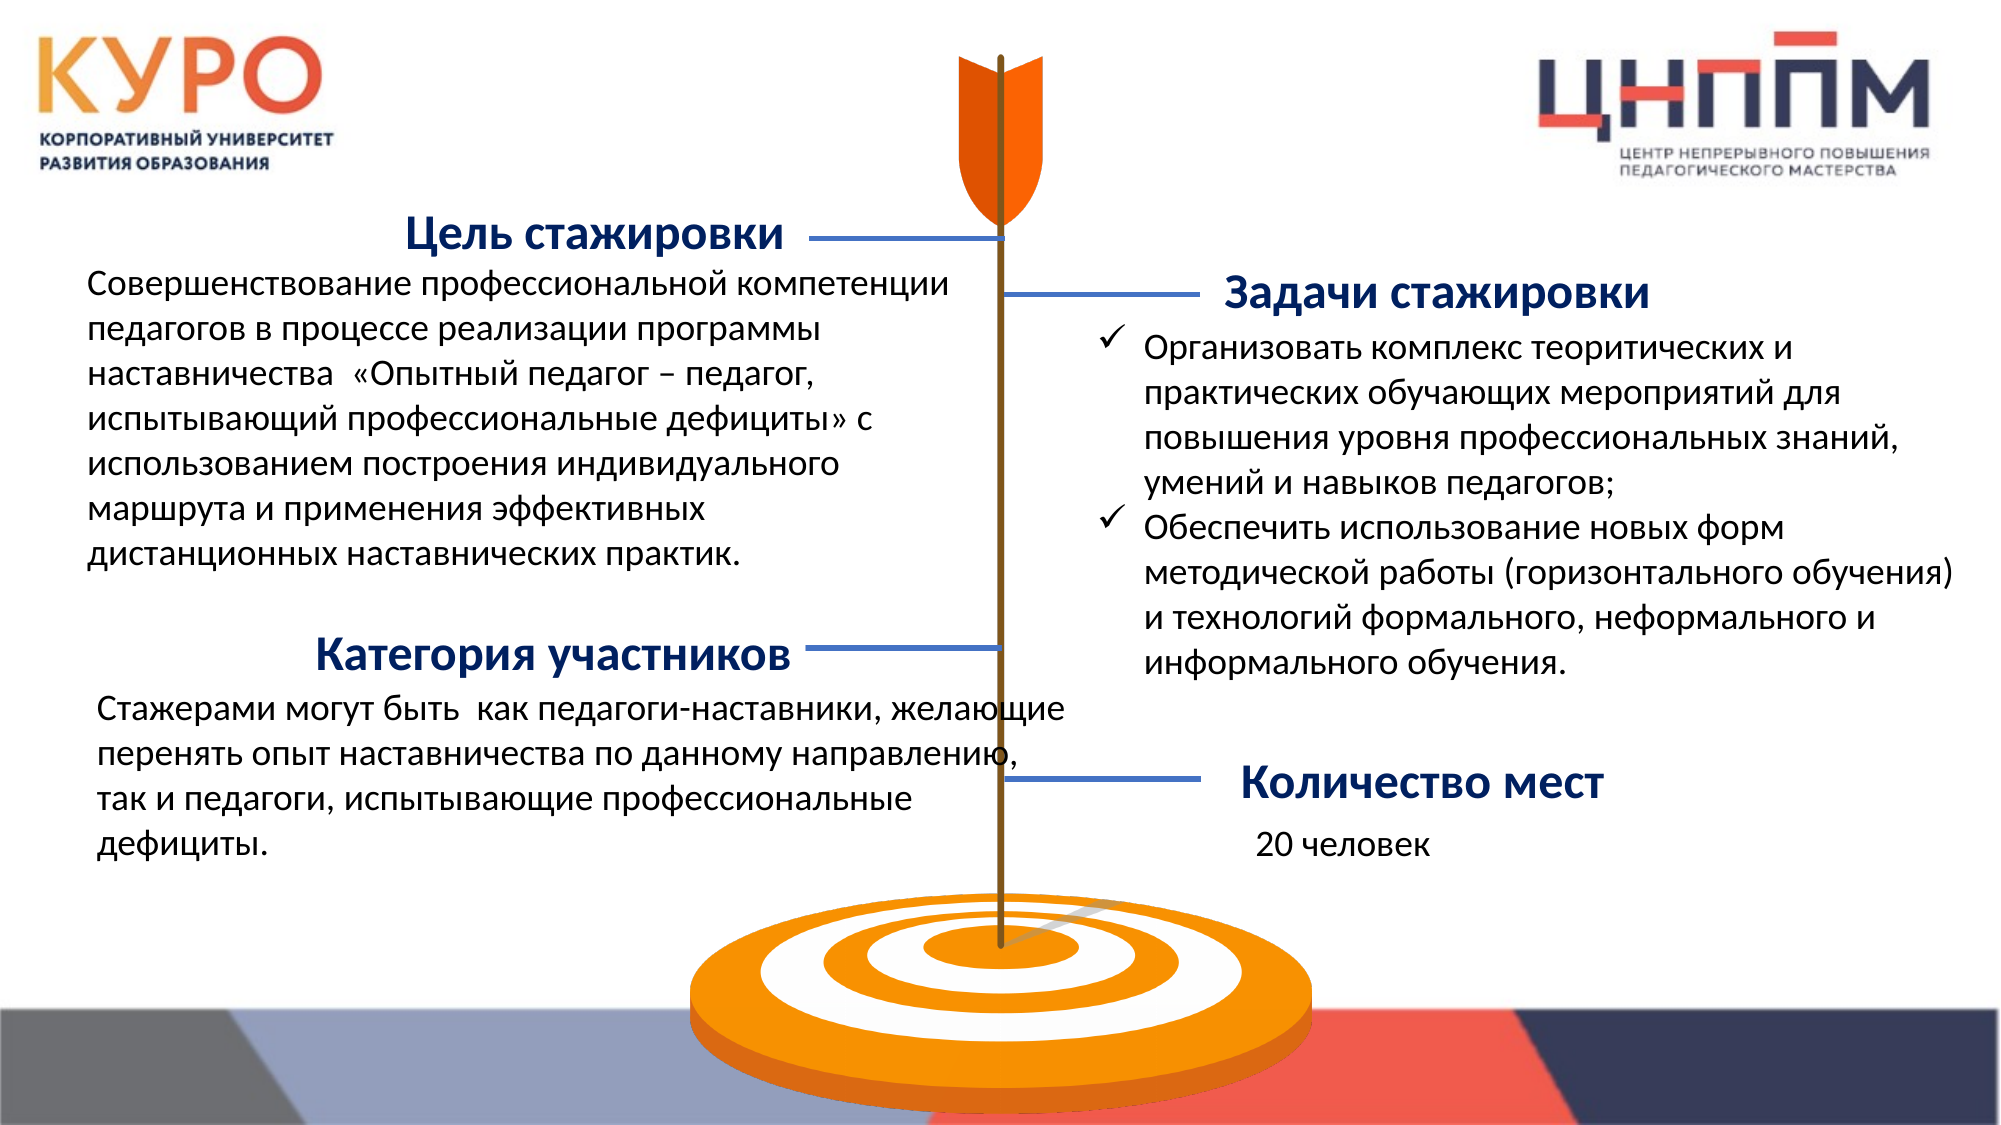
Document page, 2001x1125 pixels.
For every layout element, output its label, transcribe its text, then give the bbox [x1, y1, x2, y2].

text_box Стажерами могут быть как педагоги-наставники, желающие перенять опыт наставничества по данному направлению, так и педагоги, испытывающие профессиональные дефициты. [82, 675, 690, 870]
text_box Категория участников [301, 613, 690, 675]
text_box Задачи стажировки [1312, 250, 1666, 314]
text_box Организовать комплекс теоритических и практических обучающих мероприятий для повышения уровня профессиональных знаний, умений и навыков педагогов; Обеспечить использование новых форм методической работы (горизонтального обучения) и технологий формального, неформального и информального обучения. [1312, 314, 1976, 690]
text_box Совершенствование профессиональной компетенции педагогов в процессе реализации программы наставничества «Опытный педагог – педагог, испытывающий профессиональные дефициты» с использованием построения индивидуального маршрута и применения эффективных дистанционных наставнических практик. [72, 250, 690, 581]
picture [0, 0, 2001, 1125]
text_box 20 человек [1312, 811, 1446, 872]
text_box Количество мест [1312, 741, 1620, 816]
text_box Цель стажировки [390, 192, 690, 250]
